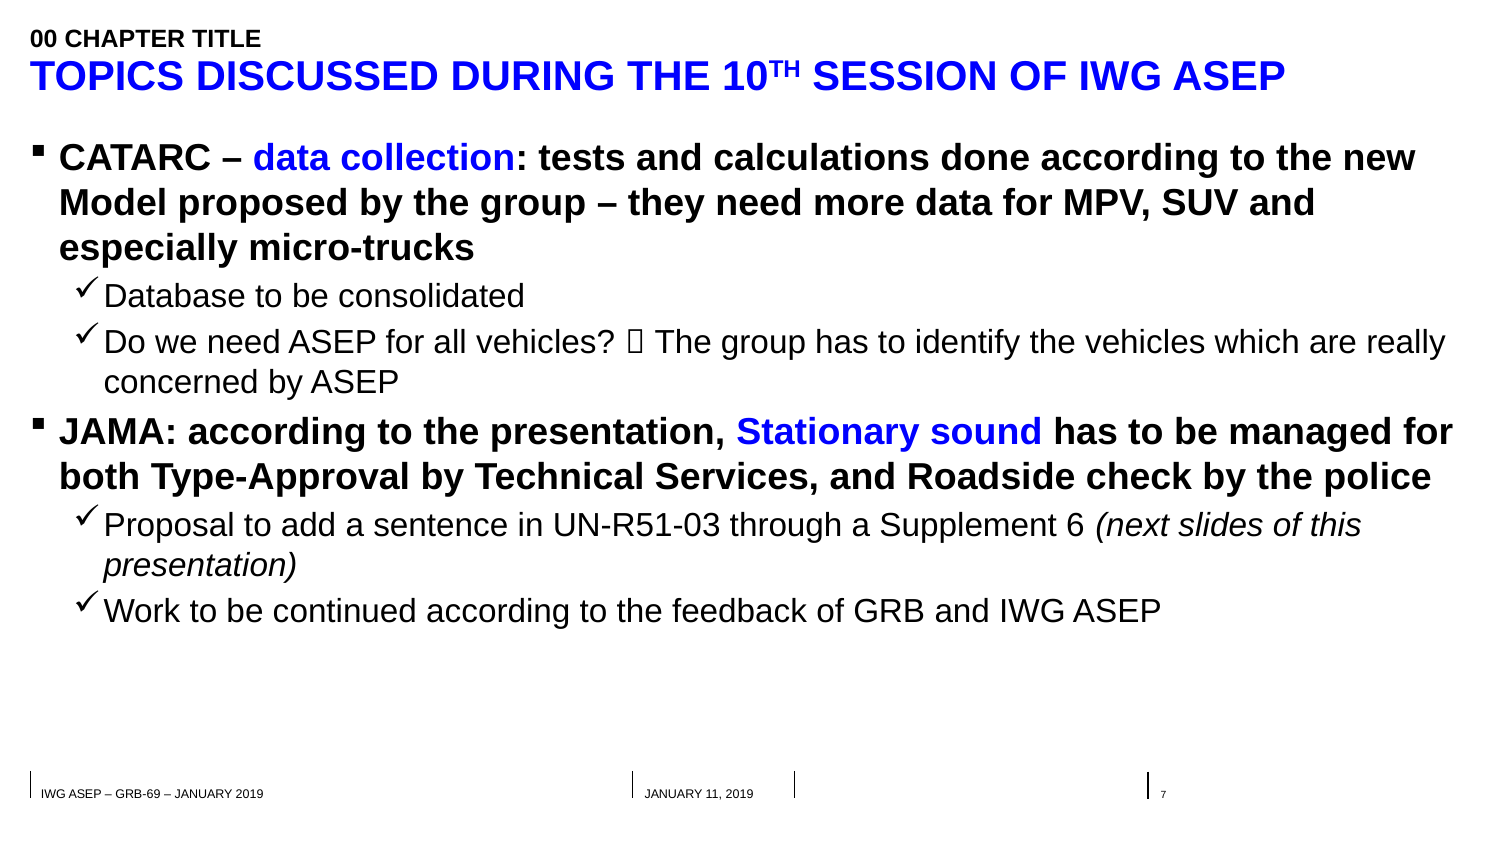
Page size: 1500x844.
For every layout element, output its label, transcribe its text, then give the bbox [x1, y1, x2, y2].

title topics discussed during the 10th SESSION of IWG ASEP [29, 50, 1471, 91]
list 00 chapter title [29, 23, 1471, 50]
list CATARC – data collection: tests and calculations done according to the new Model proposed by the group – they need more data for MPV, SUV and especially micro-trucks Database to be consolidated Do we need ASEP for all vehicles?  The group has to identify the vehicles which are really concerned by ASEP JAMA: according to the presentation, Stationary sound has to be managed for both Type-Approval by Technical Services, and Roadside check by the police Proposal to add a sentence in UN-R51-03 through a Supplement 6 (next slides of this presentation) Work to be continued according to the feedback of GRB and IWG ASEP [29, 133, 1463, 768]
